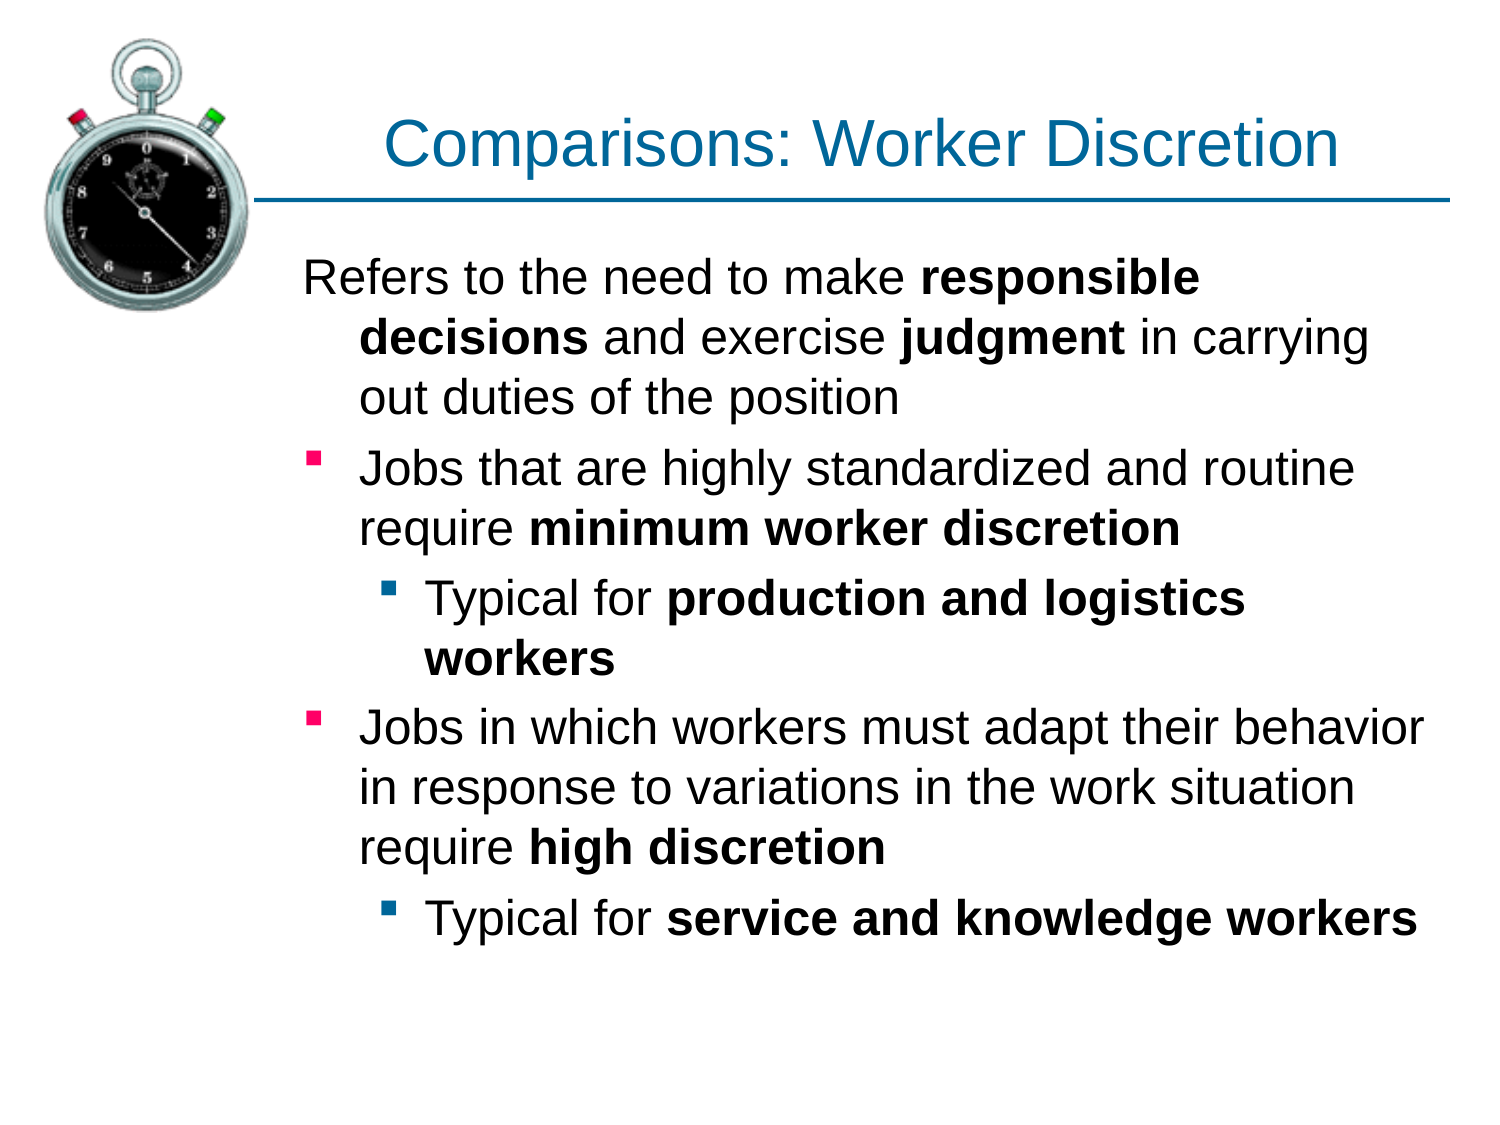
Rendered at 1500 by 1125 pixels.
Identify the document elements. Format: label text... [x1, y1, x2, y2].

title Comparisons: Worker Discretion [275, 37, 1450, 188]
picture [37, 37, 254, 313]
list Refers to the need to make responsible decisions and exercise judgment in carrying out duties of the position Jobs that are highly standardized and routine require minimum worker discretion Typical for production and logistics workers Jobs in which workers must adapt their behavior in response to variations in the work situation require high discretion Typical for service and knowledge workers [287, 237, 1450, 975]
